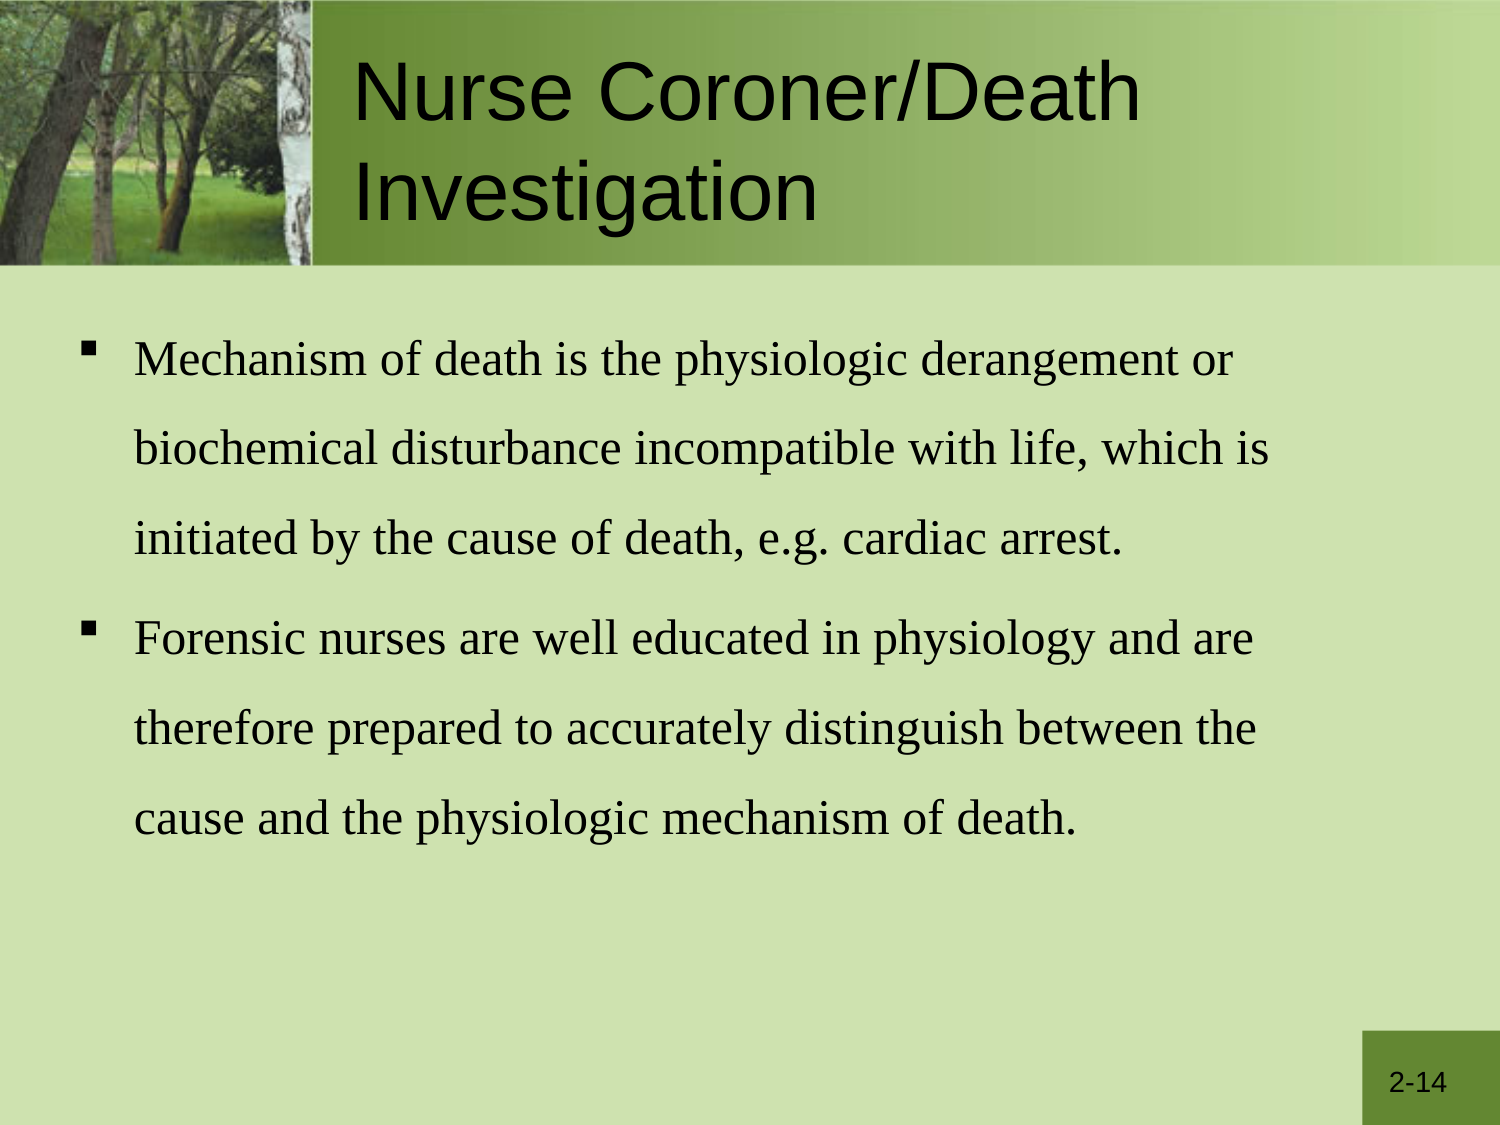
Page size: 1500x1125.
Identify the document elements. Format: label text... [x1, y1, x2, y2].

title Nurse Coroner/Death Investigation [337, 24, 1438, 250]
list Mechanism of death is the physiologic derangement or biochemical disturbance incompatible with life, which is initiated by the cause of death, e.g. cardiac arrest. Forensic nurses are well educated in physiology and are therefore prepared to accurately distinguish between the cause and the physiologic mechanism of death. [62, 287, 1375, 1000]
slide_number 2-14 [1149, 1031, 1463, 1107]
picture [0, 0, 1500, 1125]
